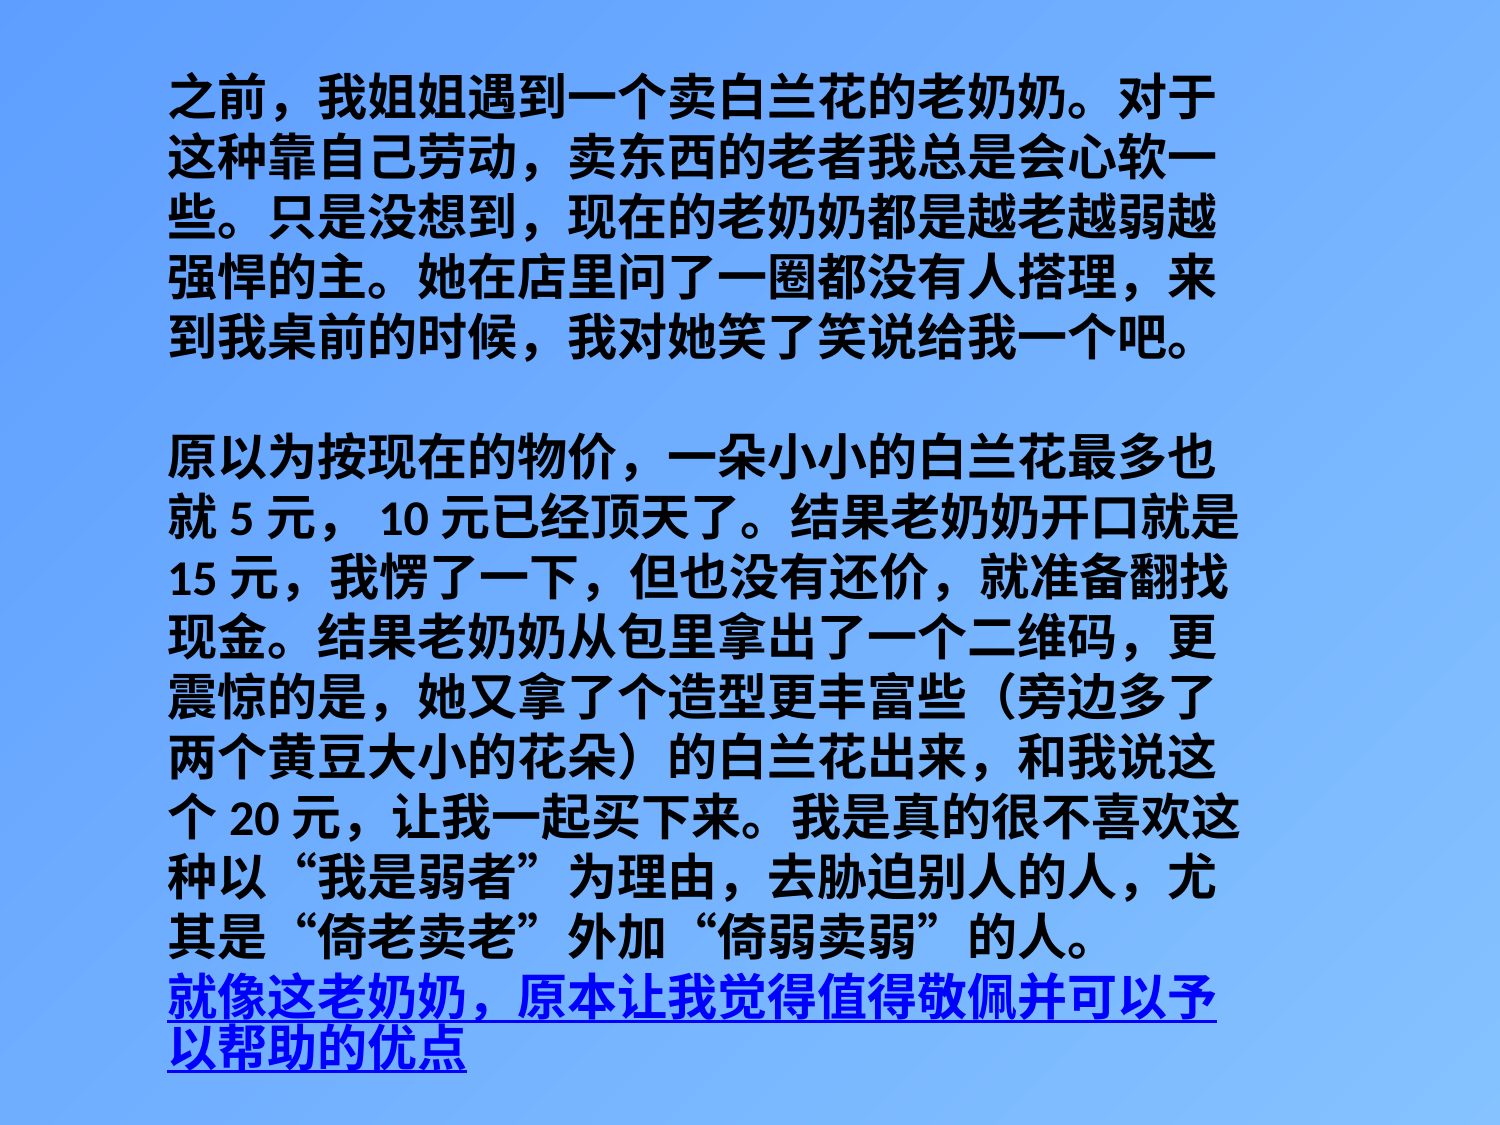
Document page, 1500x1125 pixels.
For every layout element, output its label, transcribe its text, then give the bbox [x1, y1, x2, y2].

text_box 之前，我姐姐遇到一个卖白兰花的老奶奶。对于这种靠自己劳动，卖东西的老者我总是会心软一些。只是没想到，现在的老奶奶都是越老越弱越强悍的主。她在店里问了一圈都没有人搭理，来到我桌前的时候，我对她笑了笑说给我一个吧。 原以为按现在的物价，一朵小小的白兰花最多也就5元，10元已经顶天了。结果老奶奶开口就是15元，我愣了一下，但也没有还价，就准备翻找现金。结果老奶奶从包里拿出了一个二维码，更震惊的是，她又拿了个造型更丰富些（旁边多了两个黄豆大小的花朵）的白兰花出来，和我说这个20元，让我一起买下来。我是真的很不喜欢这种以“我是弱者”为理由，去胁迫别人的人，尤其是“倚老卖老”外加“倚弱卖弱”的人。就像这老奶奶，原本让我觉得值得敬佩并可以予以帮助的优点 [152, 58, 1266, 1046]
